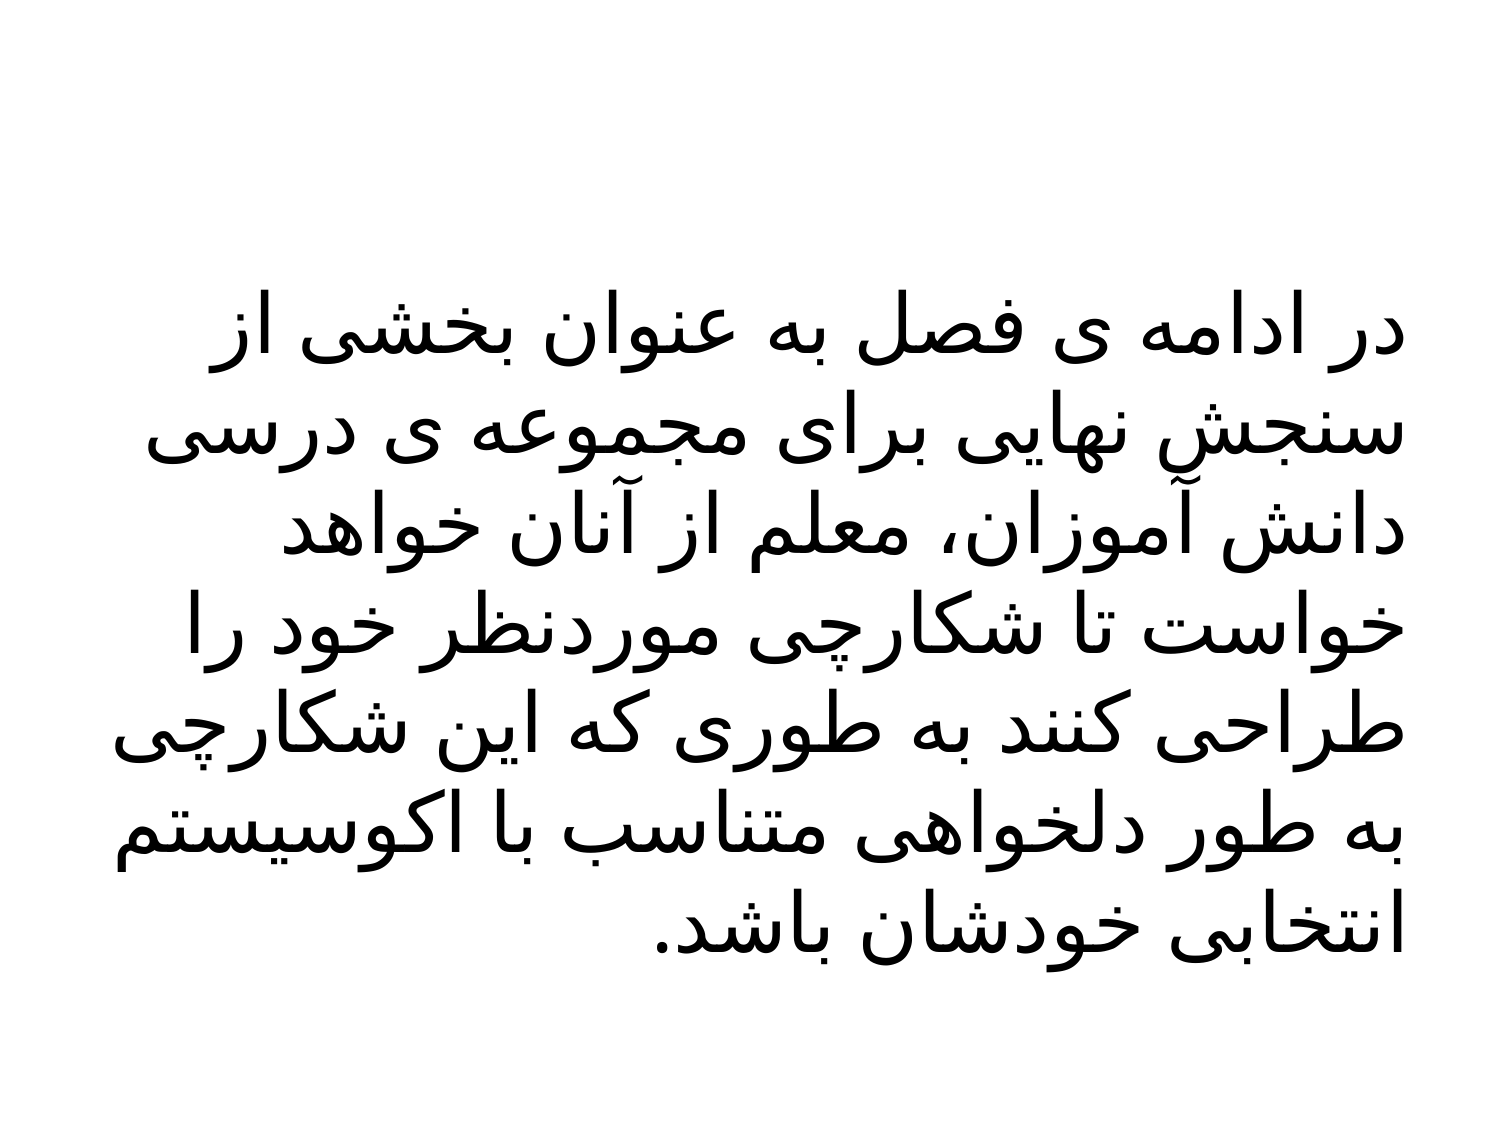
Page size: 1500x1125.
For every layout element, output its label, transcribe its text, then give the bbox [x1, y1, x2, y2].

list در ادامه ی فصل به عنوان بخشی از سنجش نهایی برای مجموعه ی درسی دانش آموزان، معلم از آنان خواهد خواست تا شکارچی موردنظر خود را طراحی کنند به طوری که این شکارچی به طور دلخواهی متناسب با اکوسیستم انتخابی خودشان باشد. [75, 262, 1425, 1005]
